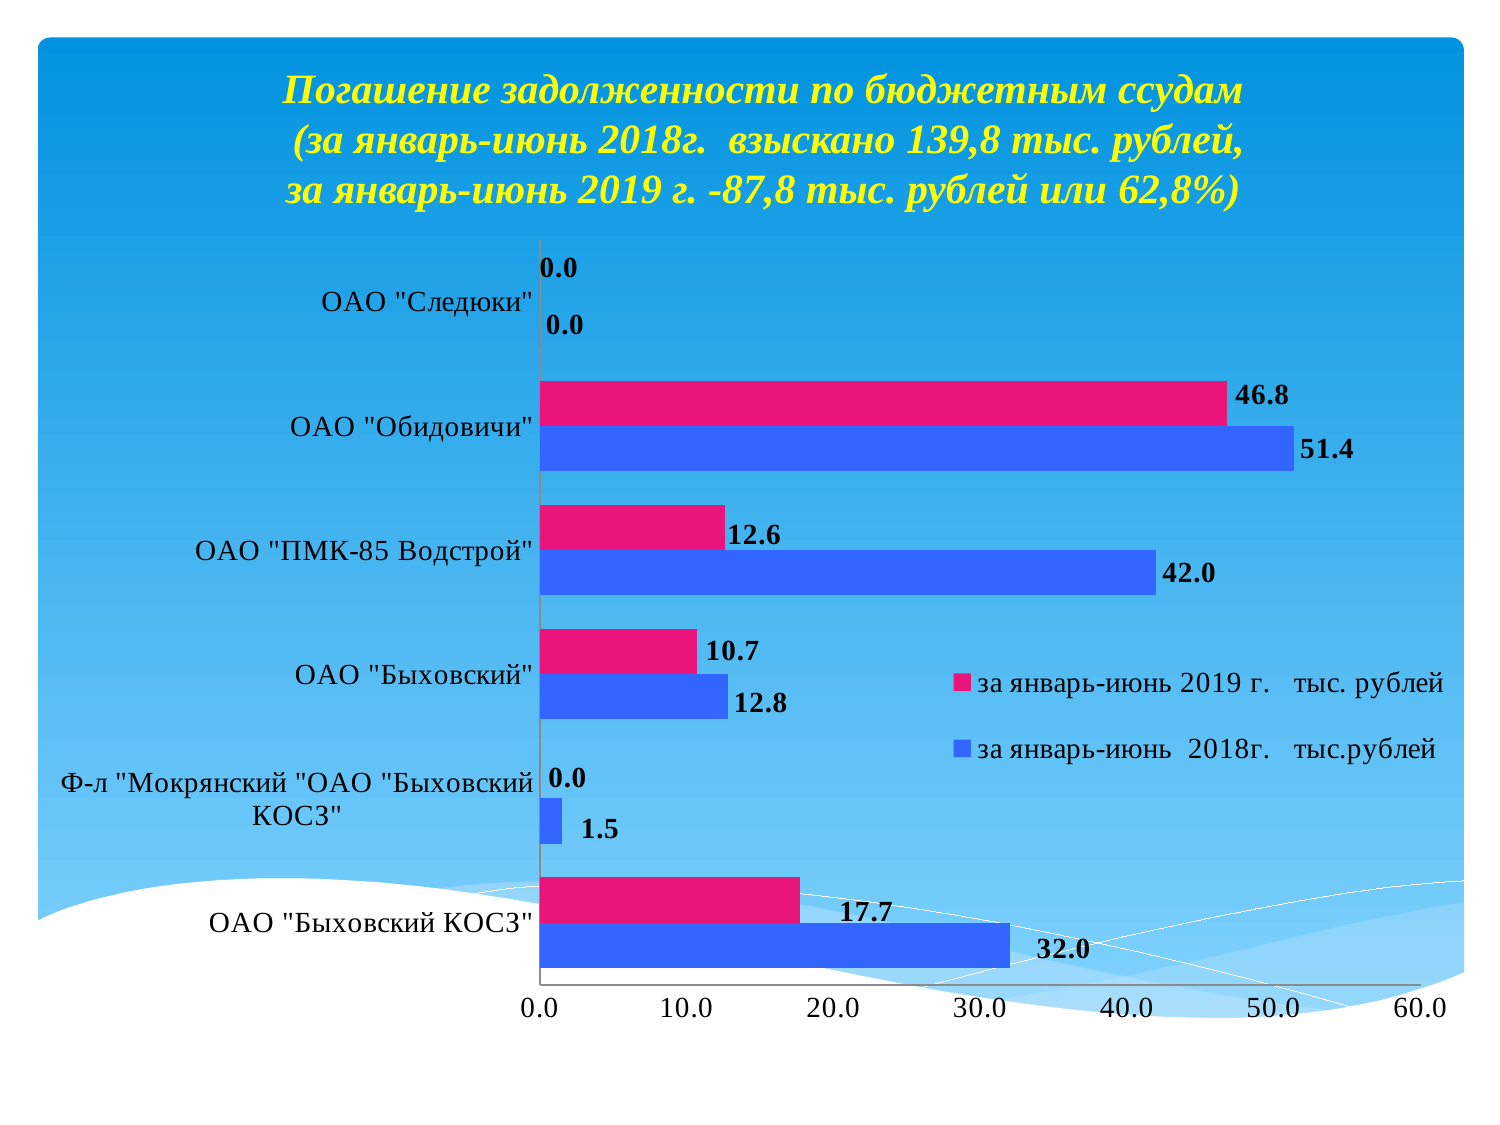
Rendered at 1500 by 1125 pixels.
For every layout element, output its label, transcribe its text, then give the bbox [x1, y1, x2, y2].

chart [54, 219, 1459, 1038]
text_box Погашение задолженности по бюджетным ссудам (за январь-июнь 2018г. взыскано 139,8 тыс. рублей, за январь-июнь 2019 г. -87,8 тыс. рублей или 62,8%) [54, 66, 1473, 220]
